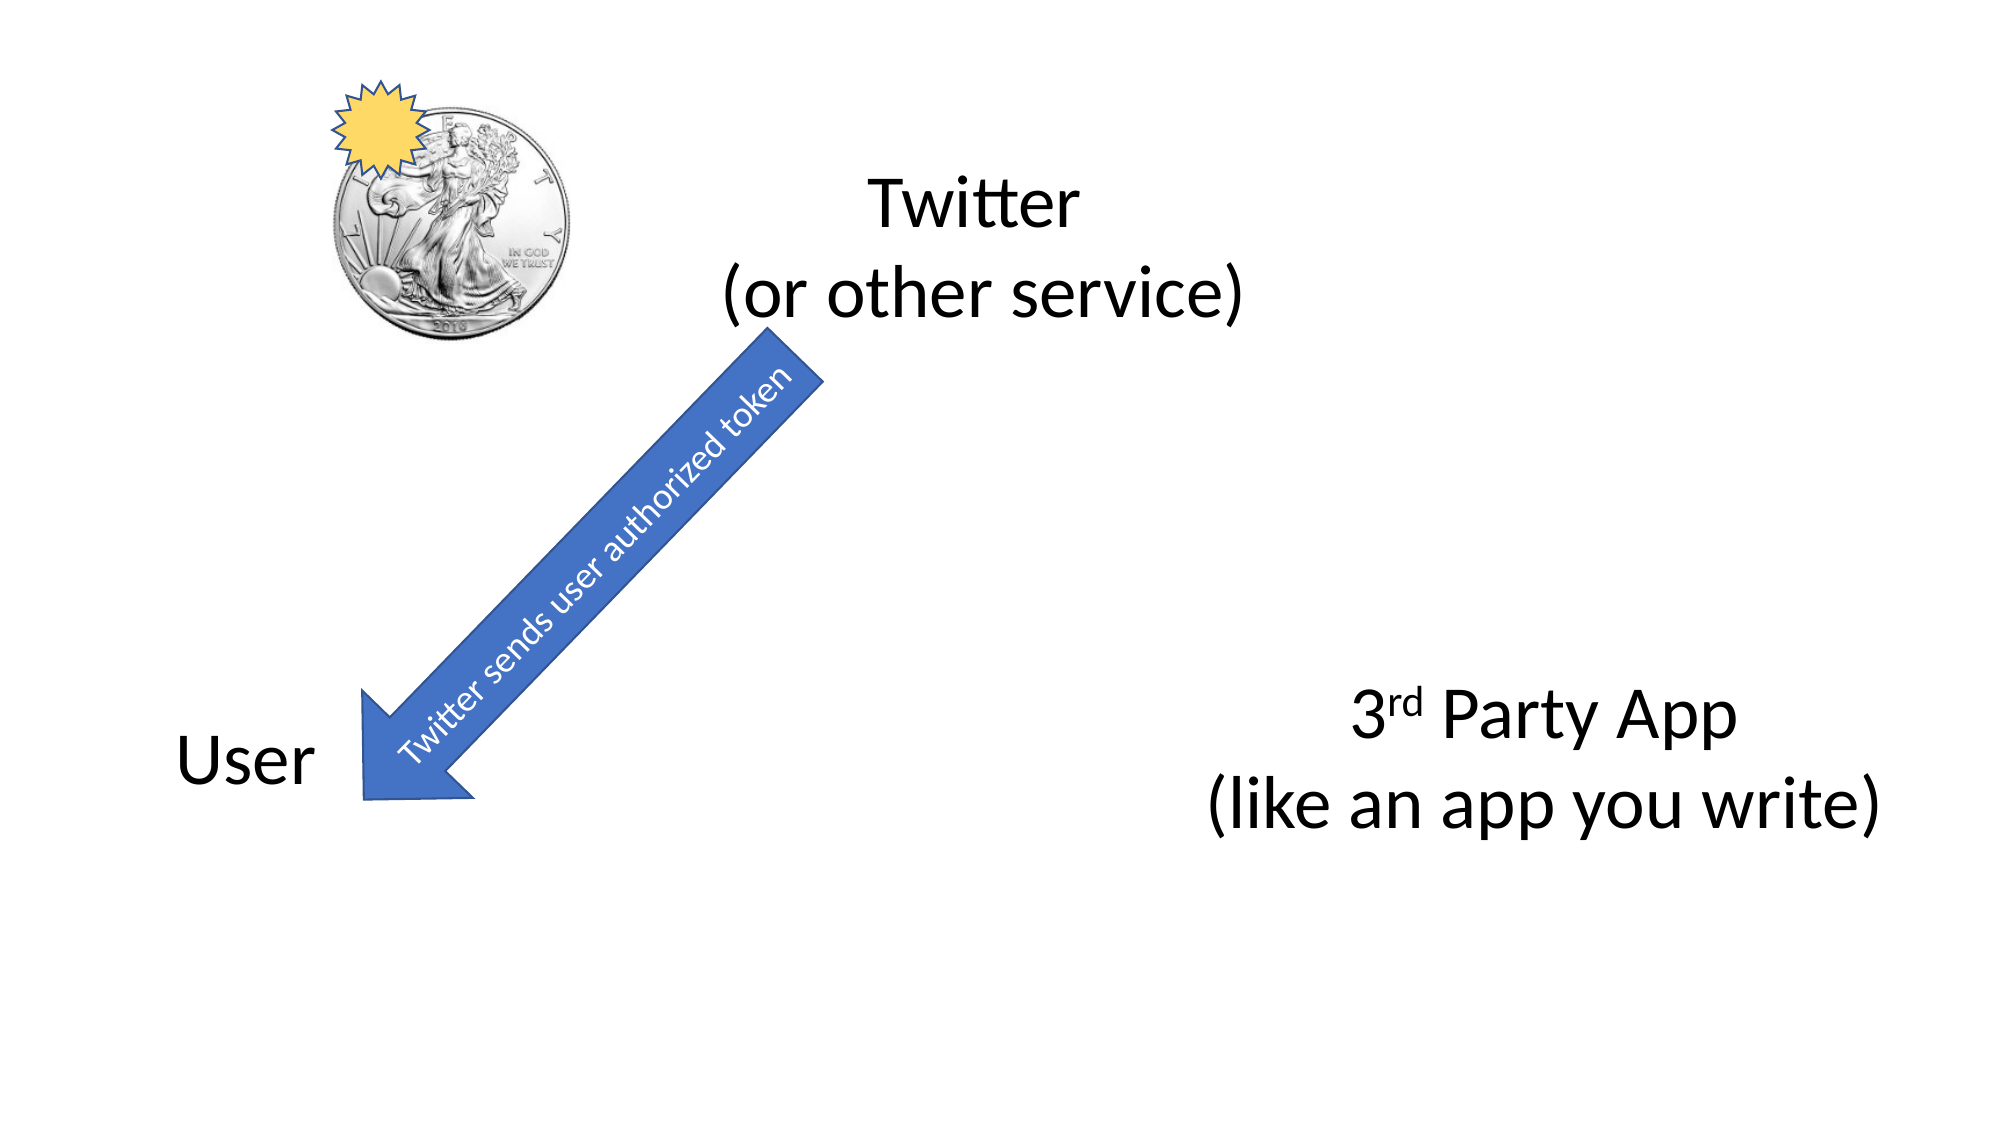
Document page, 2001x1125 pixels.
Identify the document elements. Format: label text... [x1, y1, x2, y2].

text_box 3rd Party App (like an app you write) [1190, 656, 1899, 852]
text_box Twitter sends user authorized token [361, 326, 825, 801]
text_box Twitter (or other service) [705, 145, 1262, 341]
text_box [332, 81, 571, 344]
text_box User [160, 701, 332, 807]
